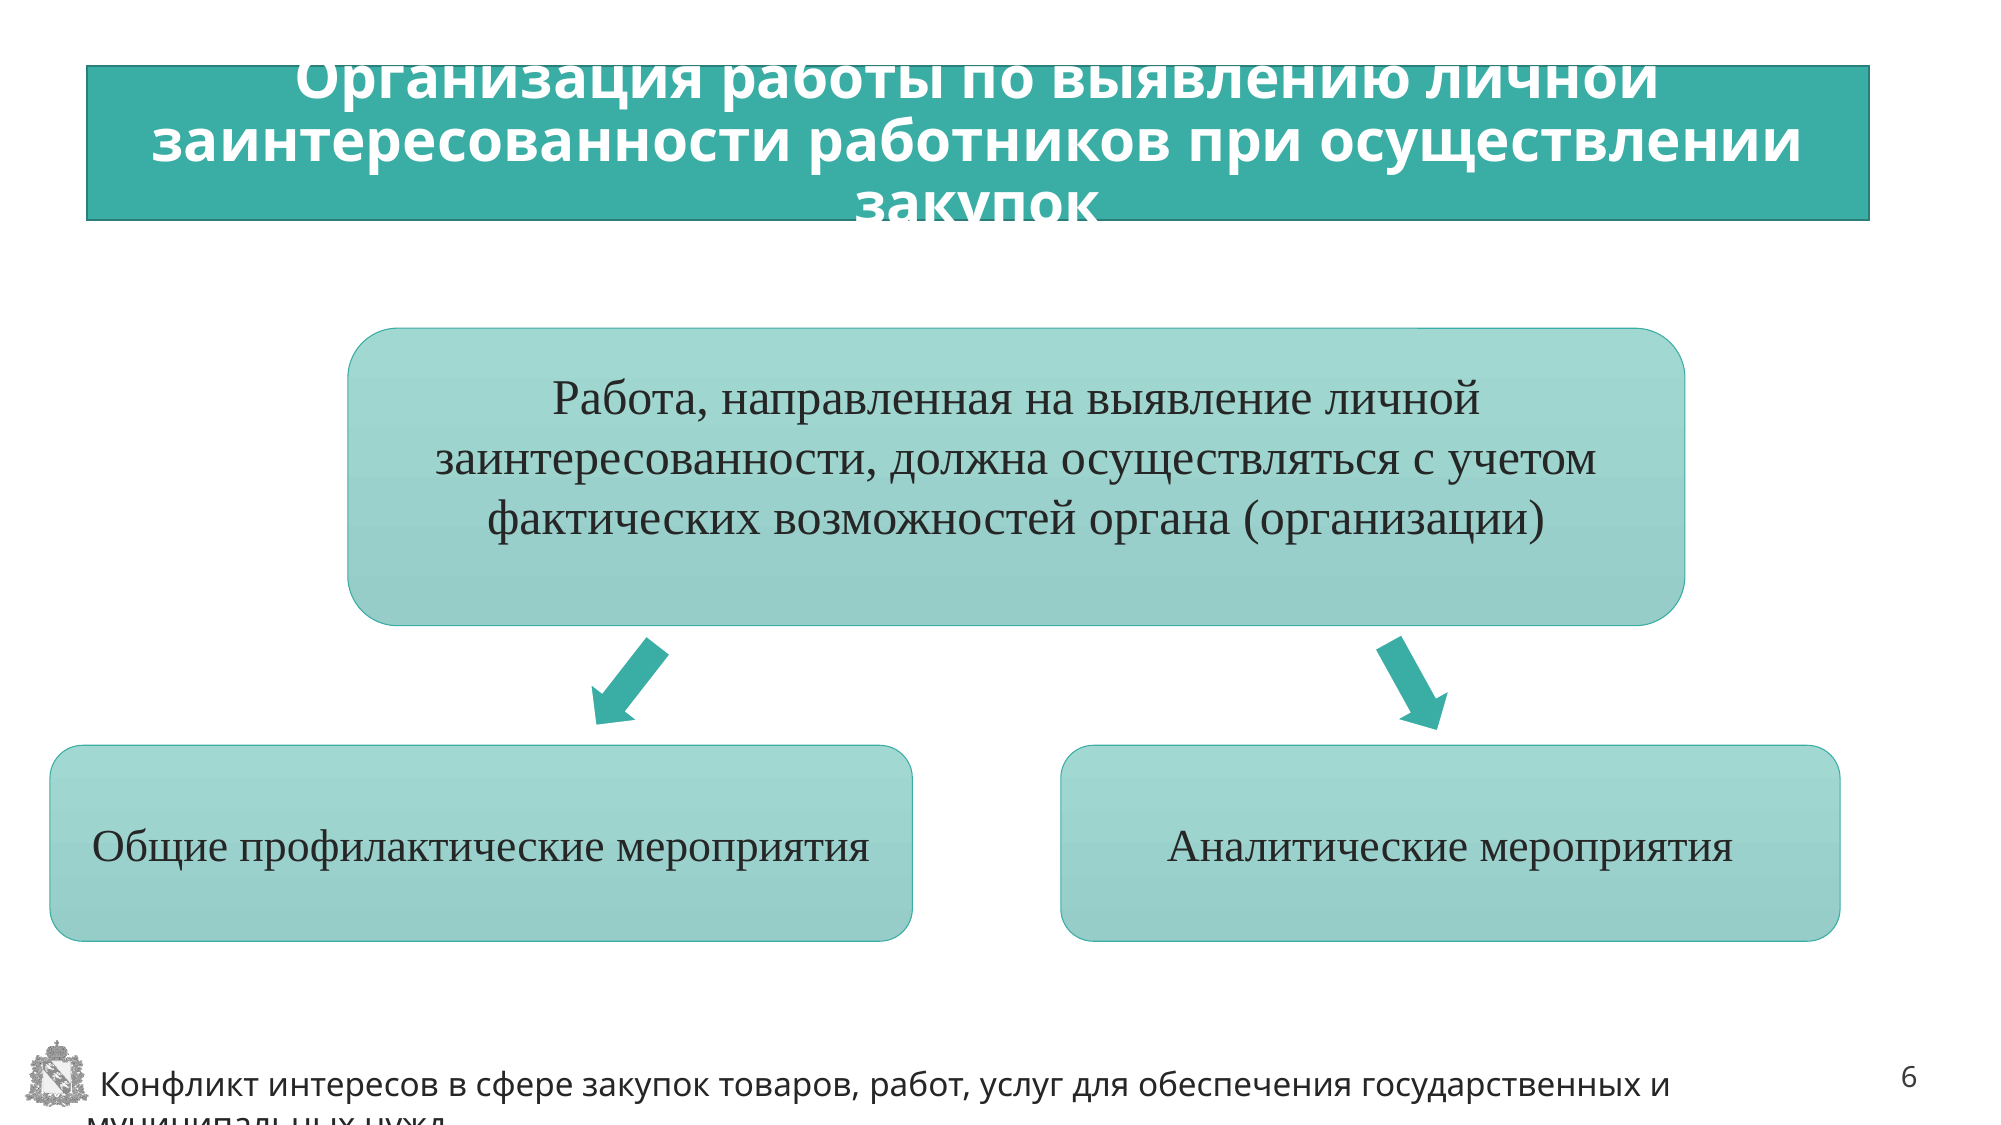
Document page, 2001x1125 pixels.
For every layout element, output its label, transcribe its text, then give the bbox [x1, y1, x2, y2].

title Организация работы по выявлению личной заинтересованности работников при осуществлении закупок [86, 65, 1870, 221]
text_box [587, 632, 674, 729]
text_box [1371, 631, 1454, 734]
title Перекрестный анализ [24, 1040, 89, 1109]
text_box Аналитические мероприятия [1060, 744, 1841, 942]
text_box Общие профилактические мероприятия [49, 744, 913, 942]
text_box Работа, направленная на выявление личной заинтересованности, должна осуществляться с учетом фактических возможностей органа (организации) [347, 327, 1686, 627]
